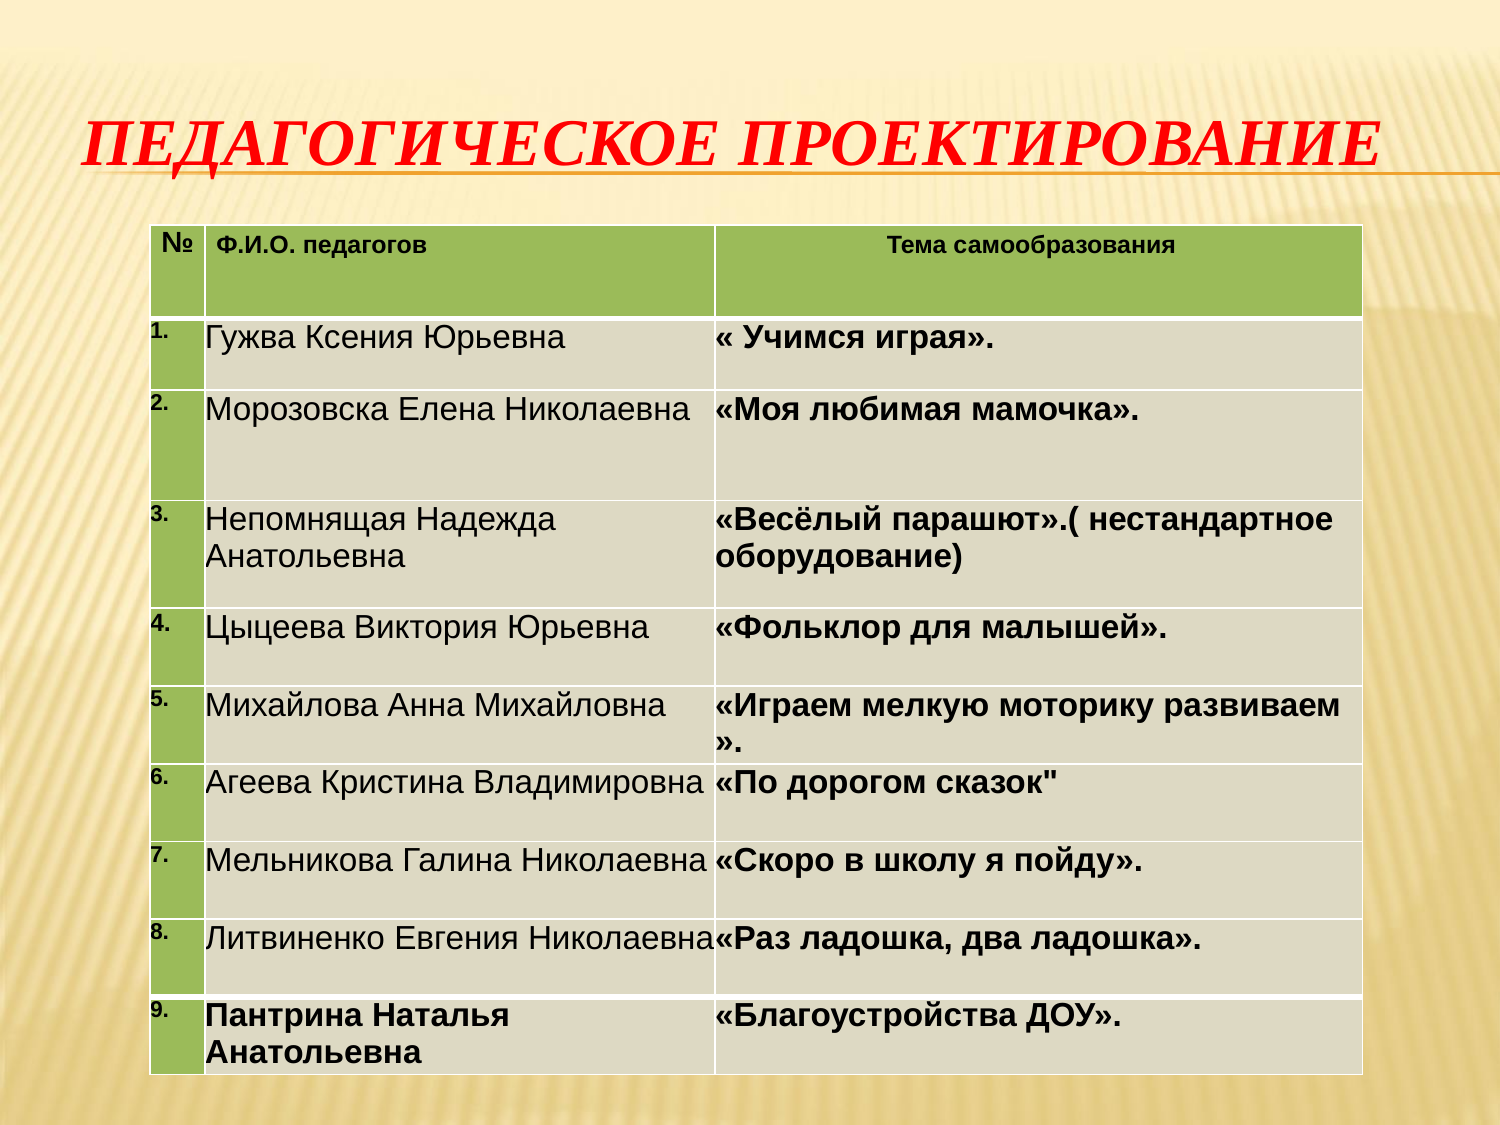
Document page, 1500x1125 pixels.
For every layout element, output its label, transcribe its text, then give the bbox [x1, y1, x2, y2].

table_cell Мельникова Галина Николаевна [206, 842, 714, 918]
table_cell 8. [151, 920, 204, 994]
table_cell «Скоро в школу я пойду». [716, 842, 1362, 918]
table_cell «Играем мелкую моторику развиваем ». [716, 687, 1362, 763]
table_cell 4. [151, 609, 204, 685]
table_cell « Учимся играя». [716, 321, 1362, 389]
table_header № [151, 226, 204, 316]
table_cell Непомнящая Надежда Анатольевна [206, 501, 714, 607]
table_cell Агеева Кристина Владимировна [206, 765, 714, 841]
table_cell Литвиненко Евгения Николаевна [206, 920, 714, 994]
table_header Тема самообразования [716, 226, 1362, 316]
title ПЕДАГОГИЧЕСКОЕ ПРОЕКТИРОВАНИЕ [50, 99, 1475, 188]
table_cell Гужва Ксения Юрьевна [206, 321, 714, 389]
table_cell 5. [151, 687, 204, 763]
table_cell «Моя любимая мамочка». [716, 391, 1362, 500]
table_cell 9. [151, 1000, 204, 1074]
table_cell 6. [151, 765, 204, 841]
table_cell Михайлова Анна Михайловна [206, 687, 714, 763]
table_cell «Благоустройства ДОУ». [716, 1000, 1362, 1074]
picture [0, 0, 1500, 1125]
table_cell 2. [151, 391, 204, 500]
table_cell «Весёлый парашют».( нестандартное оборудование) [716, 501, 1362, 607]
table_cell «Фольклор для малышей». [716, 609, 1362, 685]
table_cell 7. [151, 842, 204, 918]
table_header Ф.И.О. педагогов [206, 226, 714, 316]
table_cell Пантрина Наталья Анатольевна [206, 1000, 714, 1074]
table_cell 1. [151, 321, 204, 389]
table_cell «Раз ладошка, два ладошка». [716, 920, 1362, 994]
table_cell Цыцеева Виктория Юрьевна [206, 609, 714, 685]
table_cell Морозовска Елена Николаевна [206, 391, 714, 500]
table_cell 3. [151, 501, 204, 607]
table_cell «По дорогом сказок" [716, 765, 1362, 841]
